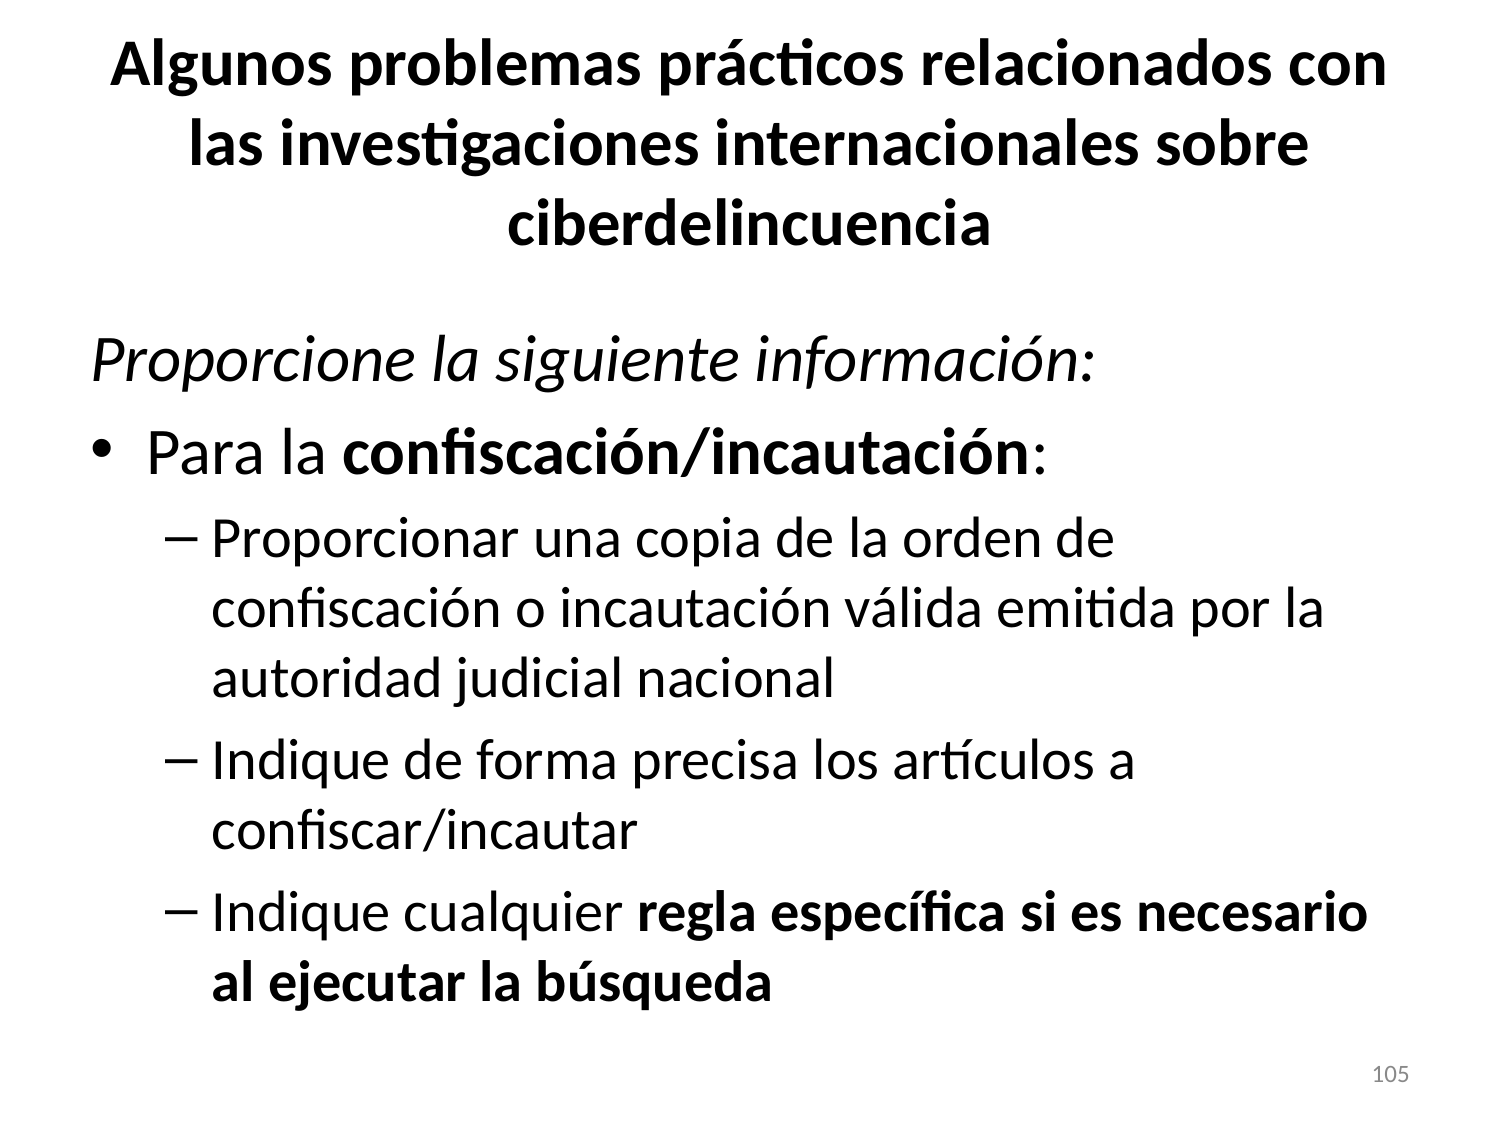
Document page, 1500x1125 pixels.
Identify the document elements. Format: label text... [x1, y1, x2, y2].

list Proporcione la siguiente información: Para la confiscación/incautación: Proporcionar una copia de la orden de confiscación o incautación válida emitida por la autoridad judicial nacional Indique de forma precisa los artículos a confiscar/incautar Indique cualquier regla específica si es necesario al ejecutar la búsqueda [75, 306, 1425, 1005]
title Algunos problemas prácticos relacionados con las investigaciones internacionales sobre ciberdelincuencia [75, 45, 1425, 233]
slide_number 105 [1074, 1042, 1425, 1103]
